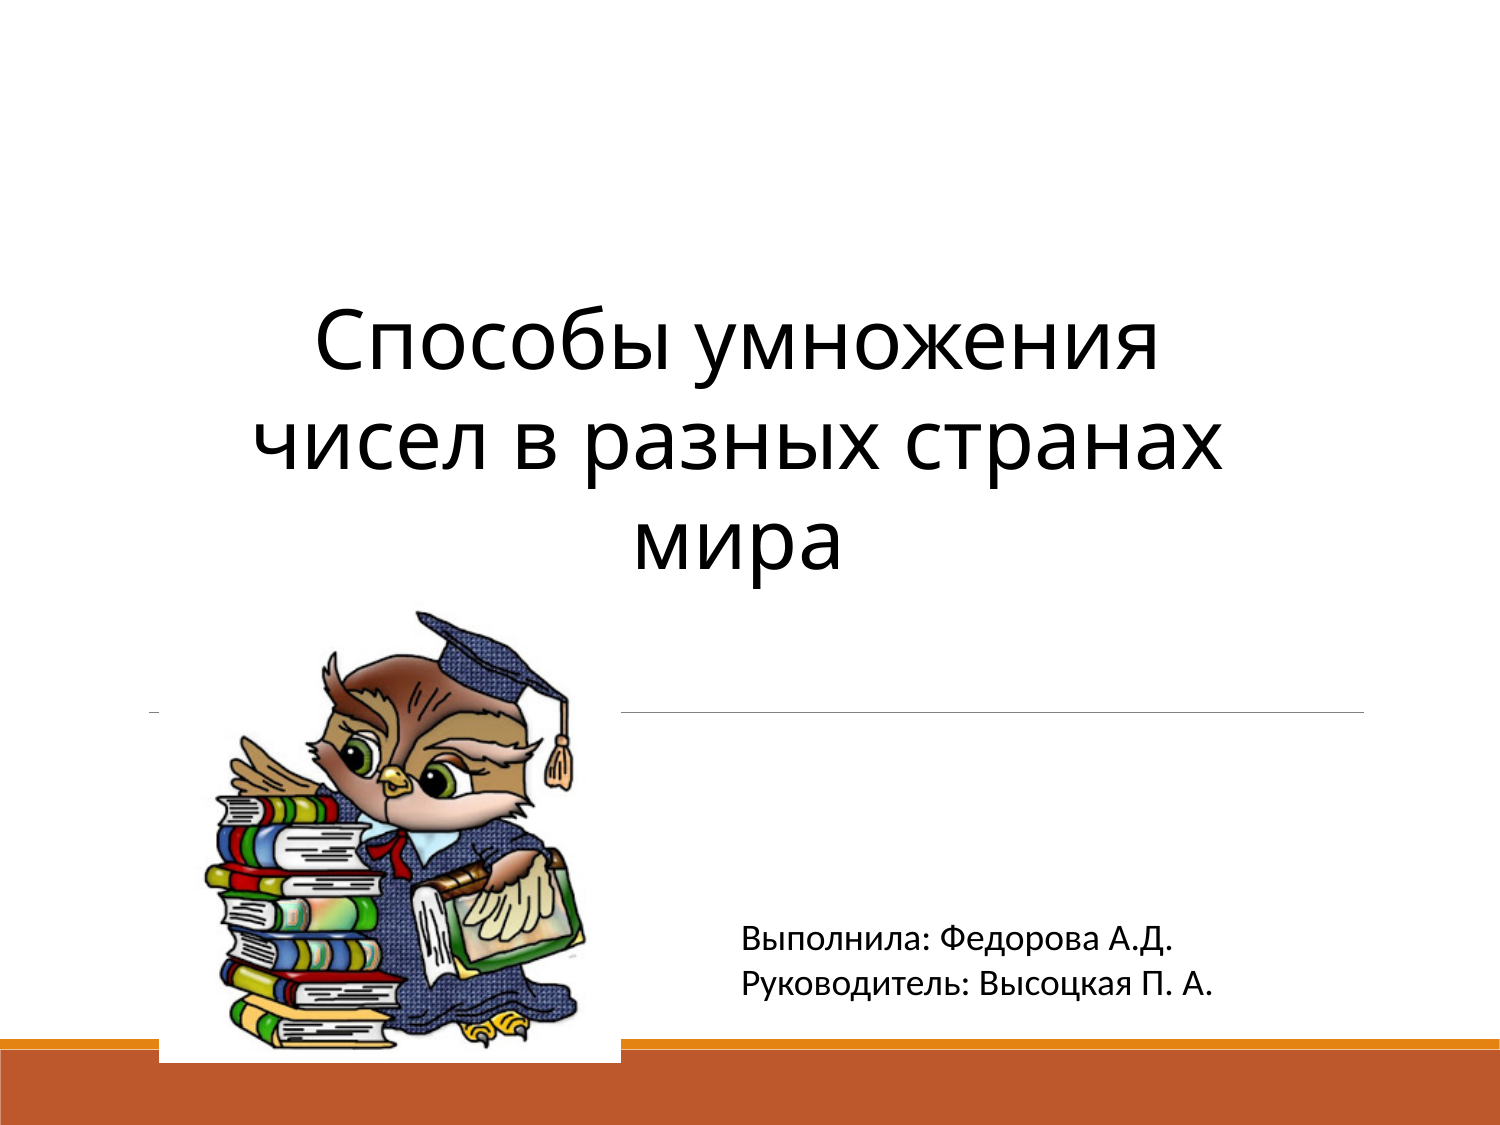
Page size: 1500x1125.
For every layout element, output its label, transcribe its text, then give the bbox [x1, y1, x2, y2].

text_box Выполнила: Федорова А.Д. Руководитель: Высоцкая П. А. [726, 905, 1424, 1010]
picture [158, 601, 621, 1063]
text_box Способы умножения чисел в разных странах мира [230, 278, 1247, 594]
